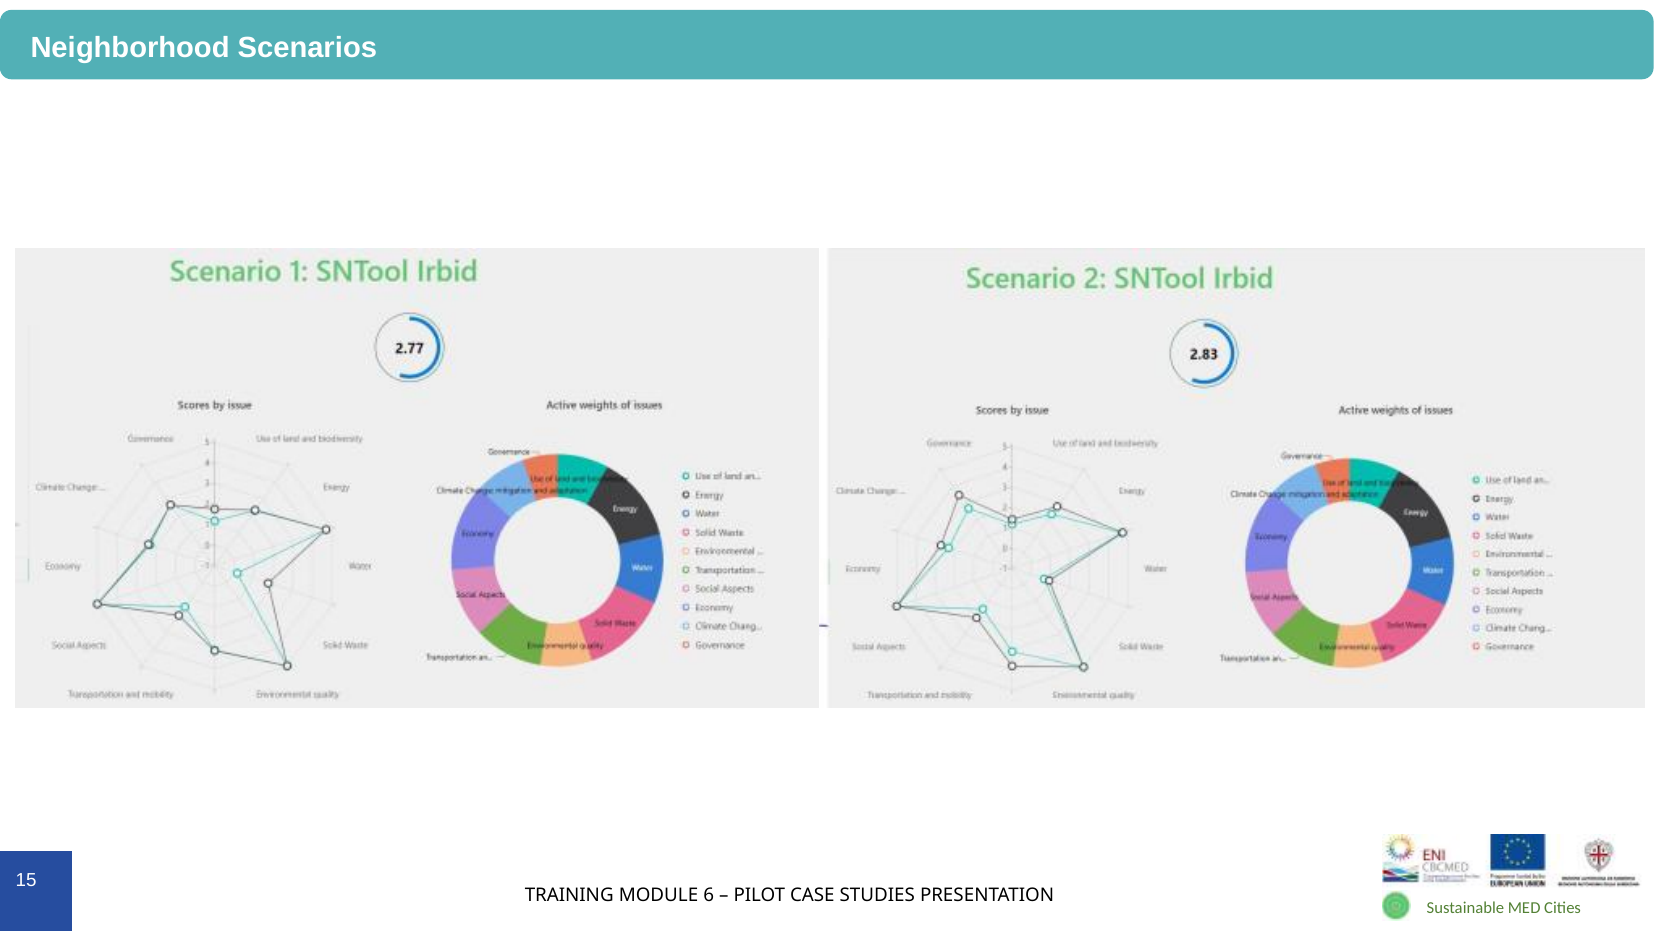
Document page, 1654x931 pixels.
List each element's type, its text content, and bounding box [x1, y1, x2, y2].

text_box Neighborhood Scenarios [15, 21, 401, 72]
picture [0, 850, 72, 931]
picture [15, 248, 1645, 708]
text_box TRAINING MODULE 6 – PILOT CASE STUDIES PRESENTATION [510, 871, 1332, 931]
text_box [0, 9, 1654, 80]
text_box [1367, 833, 1654, 921]
